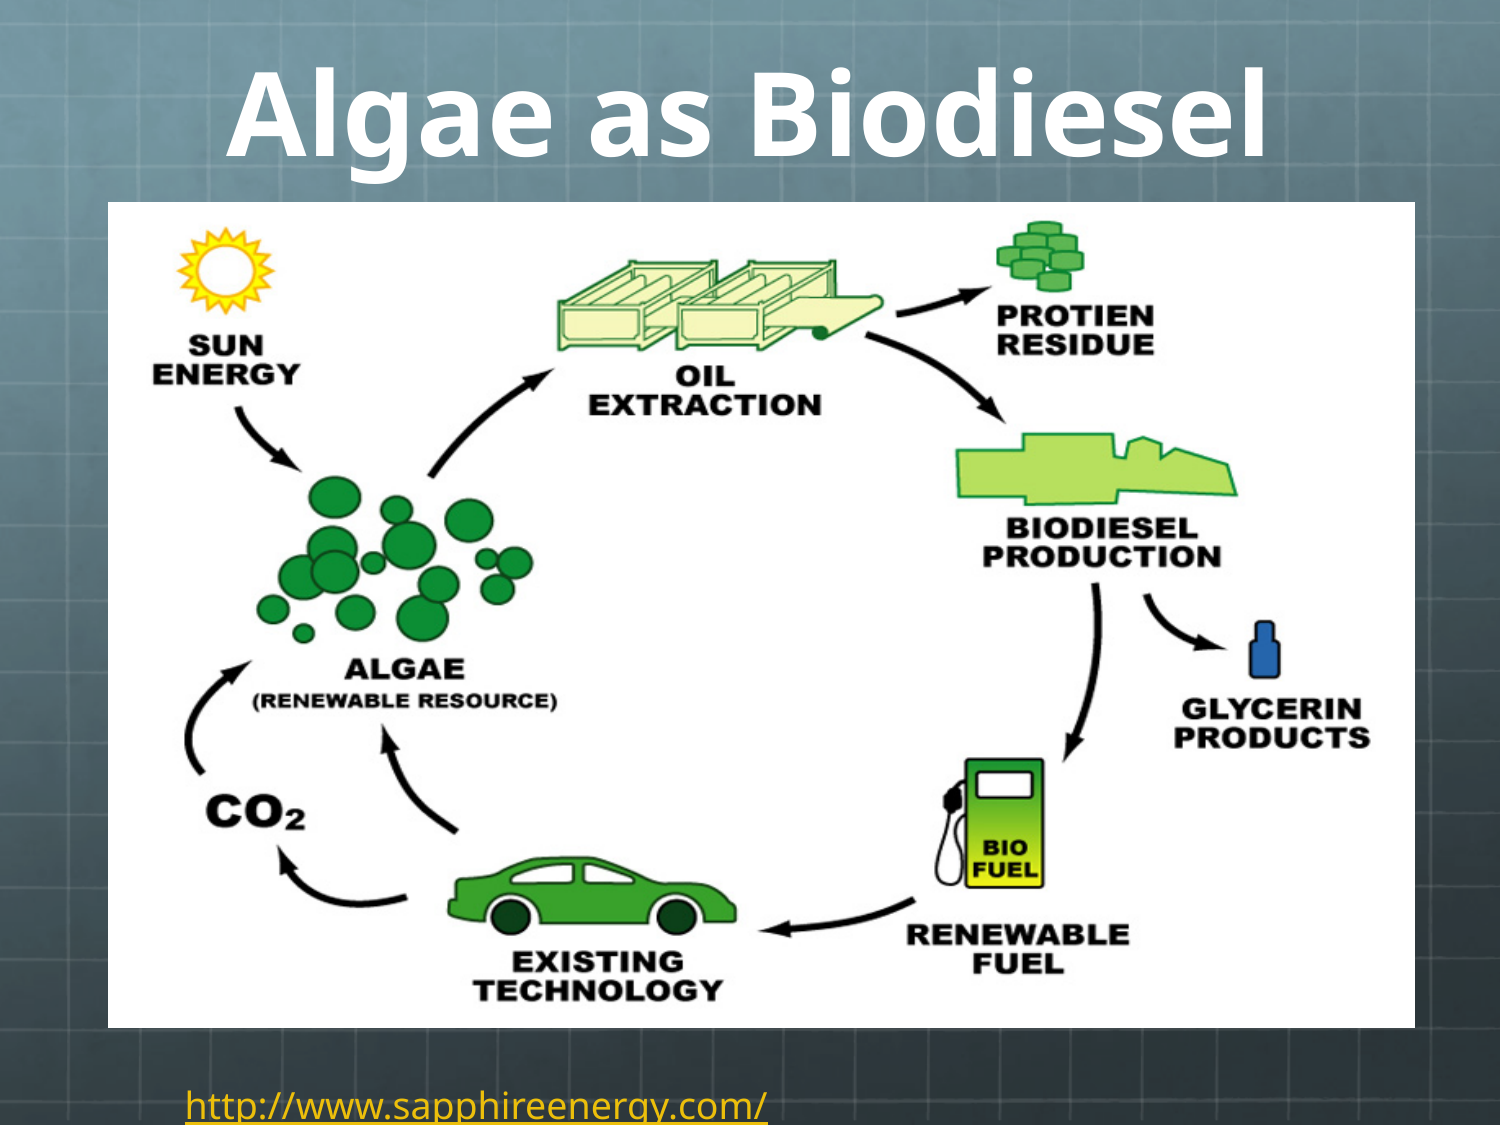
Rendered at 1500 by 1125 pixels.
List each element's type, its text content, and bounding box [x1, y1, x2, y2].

picture [0, 0, 1500, 201]
title Algae as Biodiesel [127, 17, 1372, 180]
picture [0, 1029, 1500, 1125]
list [0, 201, 1500, 1029]
text_box http://www.sapphireenergy.com/ [169, 1099, 783, 1125]
